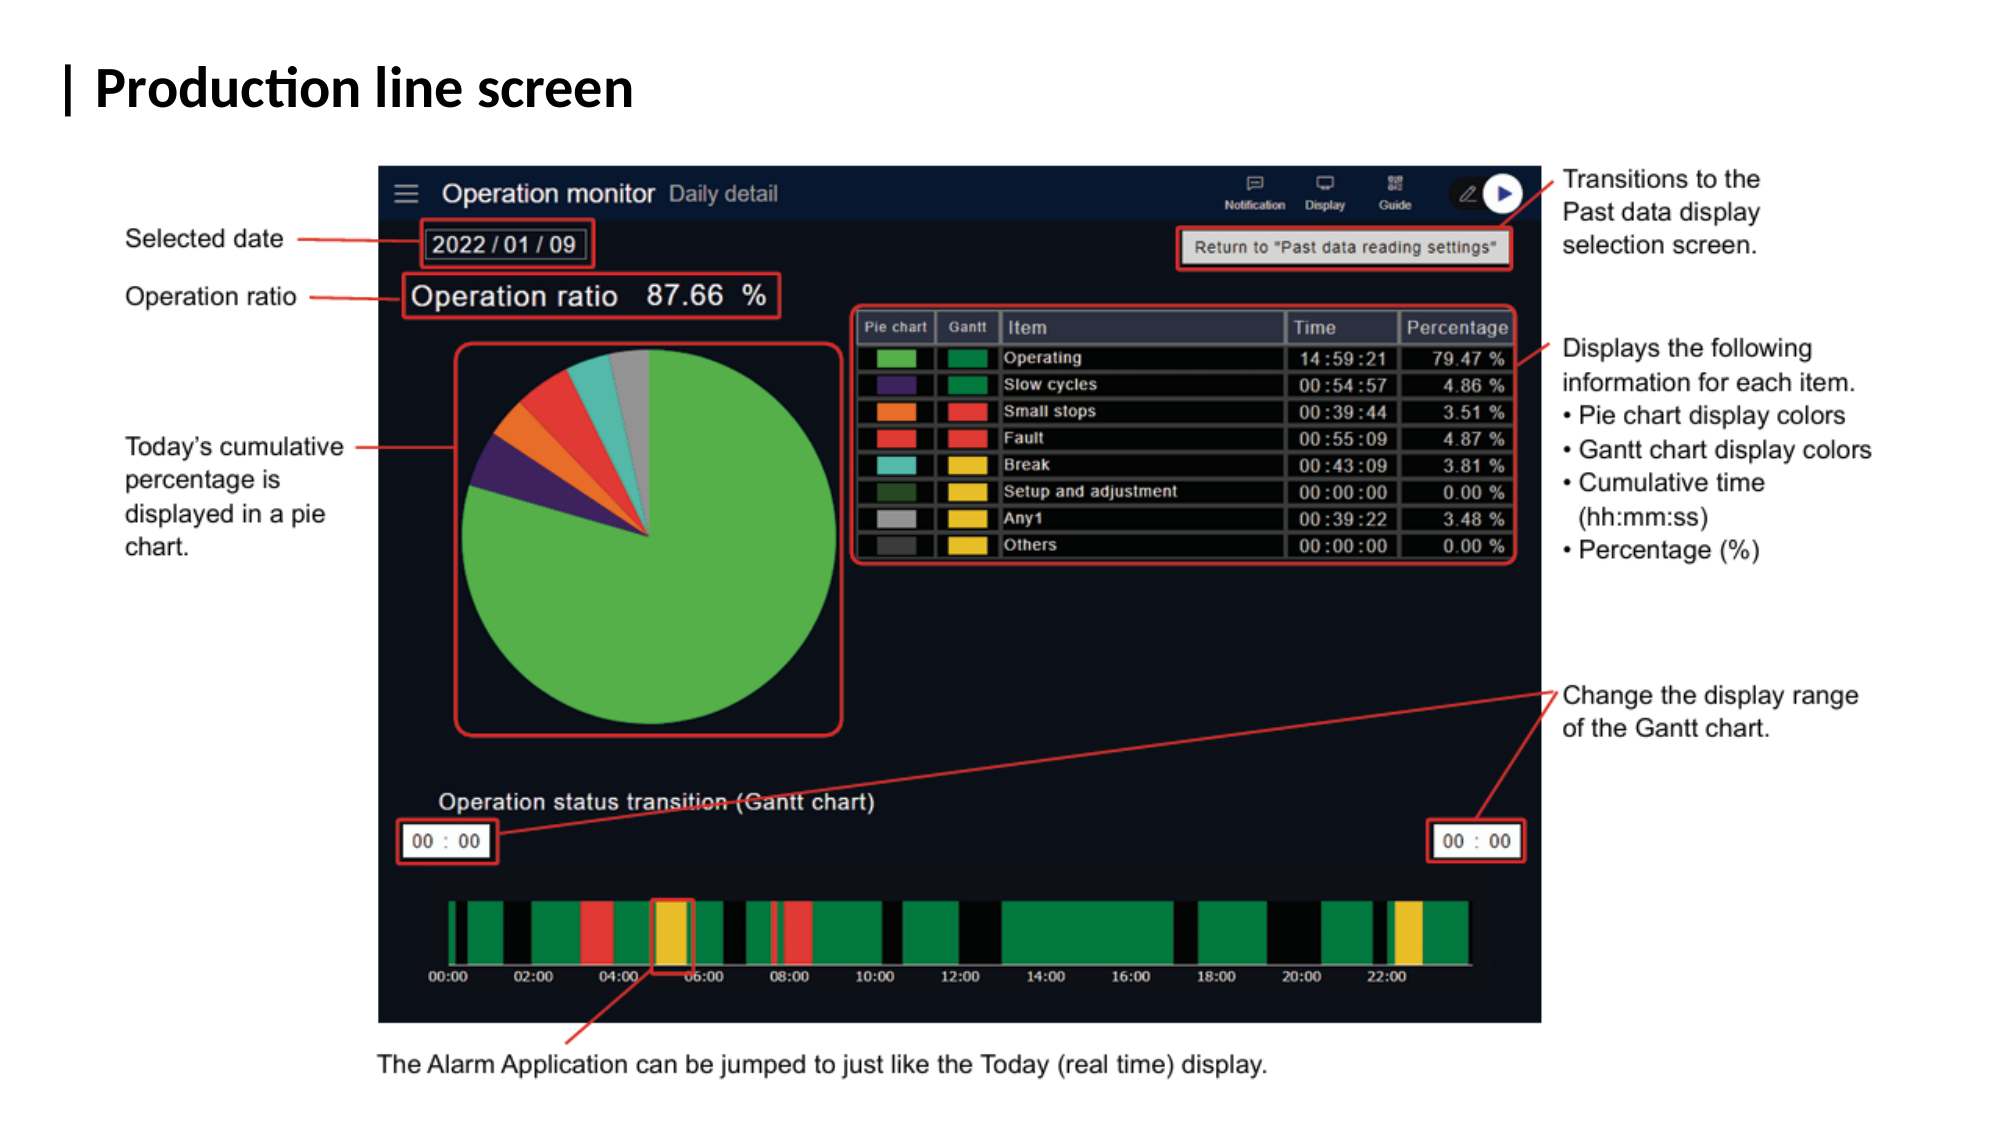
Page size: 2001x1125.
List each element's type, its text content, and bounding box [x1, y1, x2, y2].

picture [119, 127, 1881, 1103]
text_box | Production line screen [40, 42, 650, 127]
